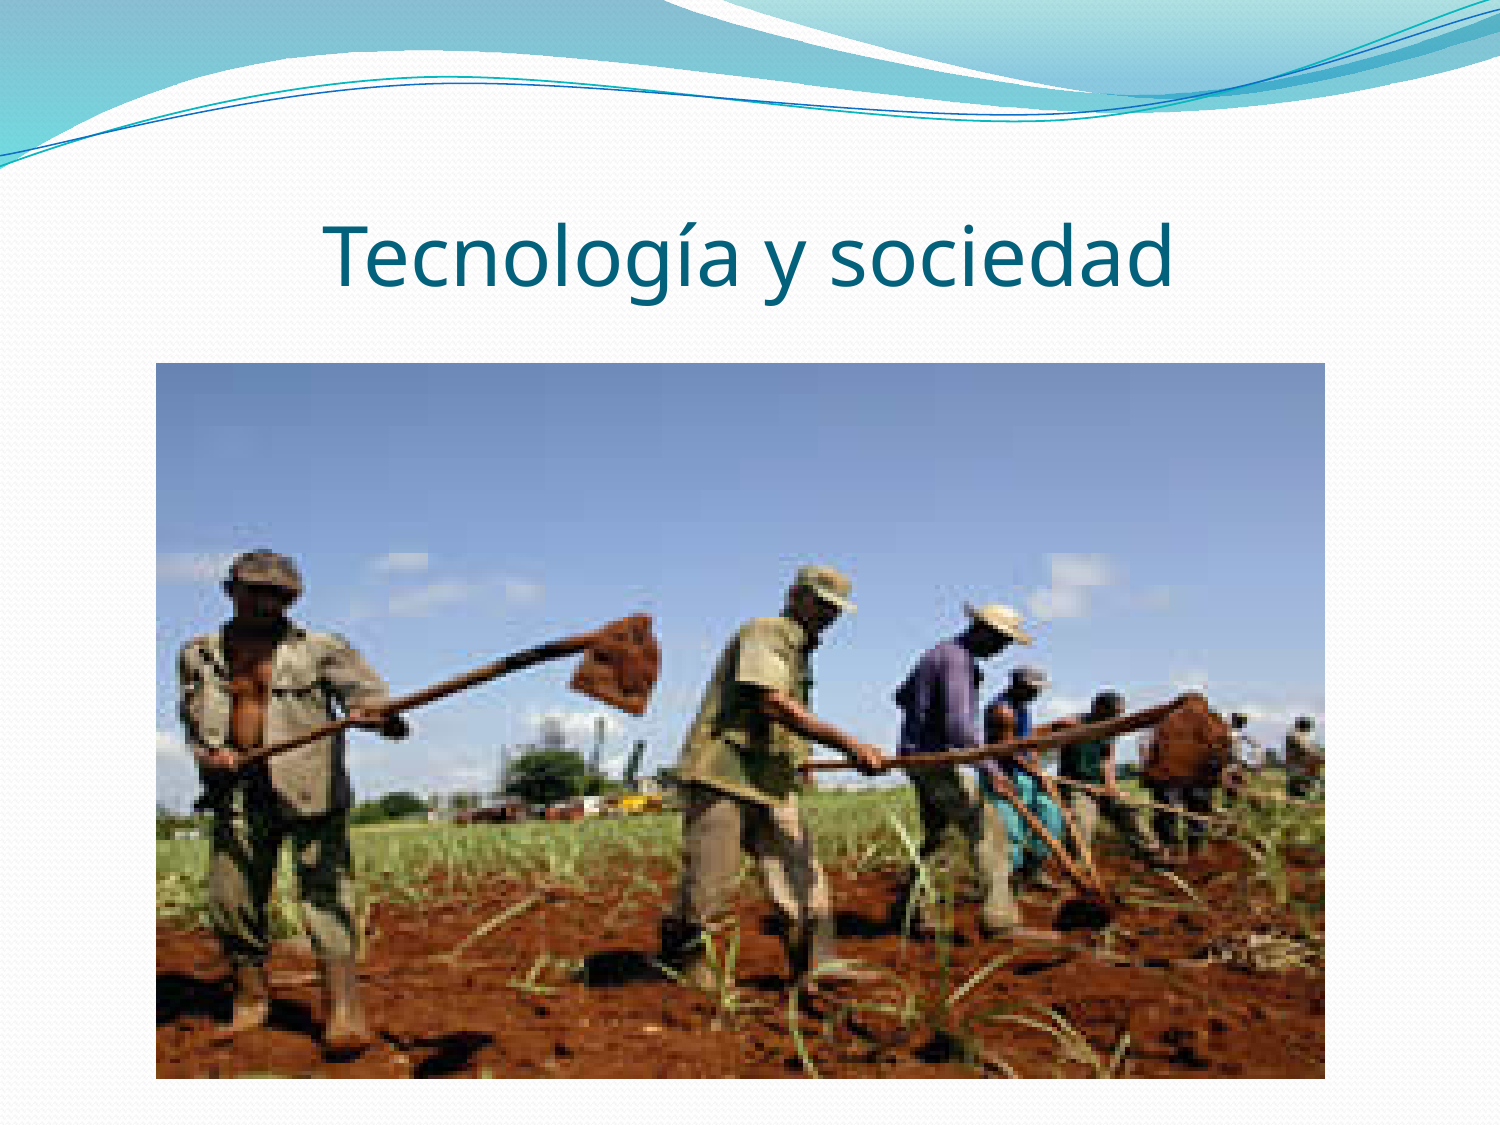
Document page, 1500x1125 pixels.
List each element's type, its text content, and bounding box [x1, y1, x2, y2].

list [155, 363, 1325, 1079]
title Tecnología y sociedad [75, 115, 1425, 303]
